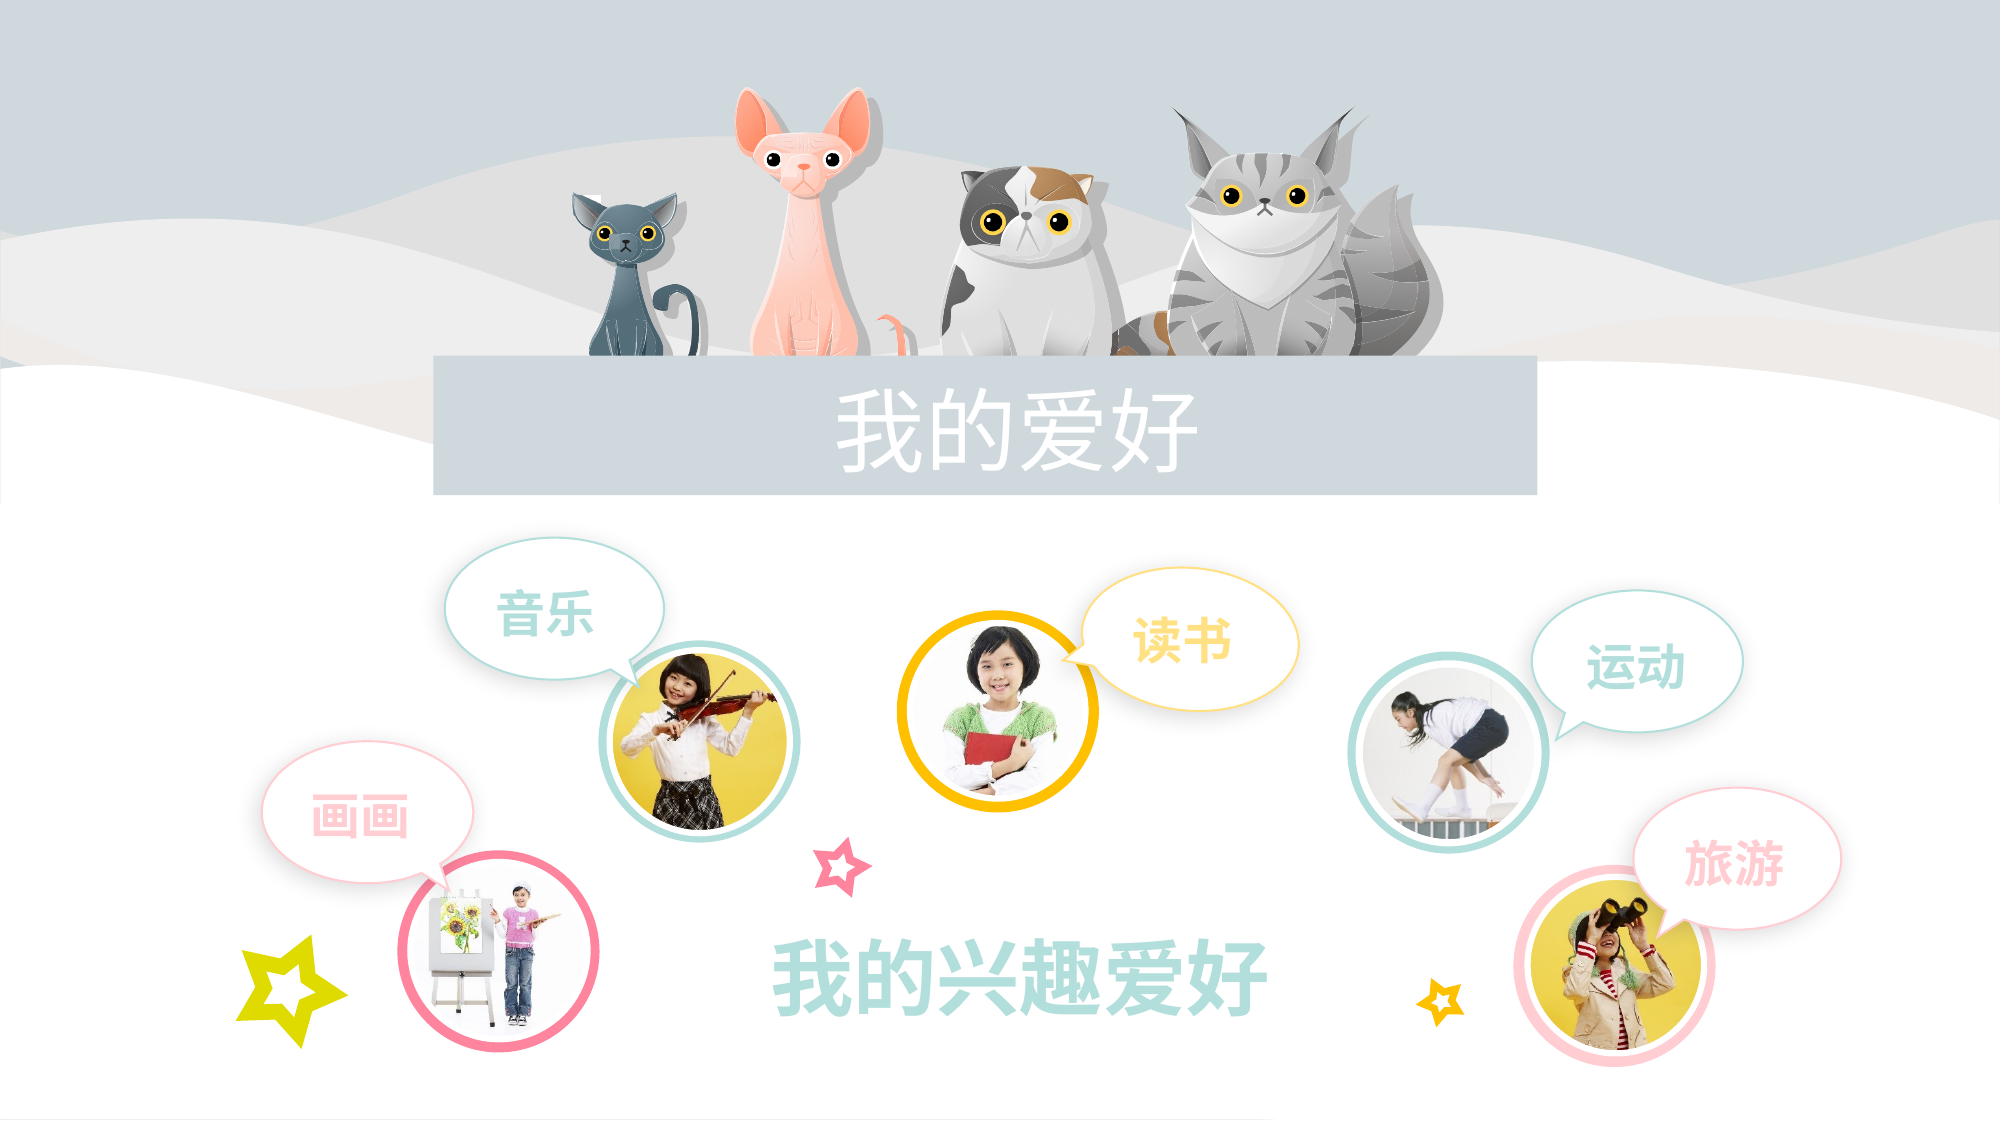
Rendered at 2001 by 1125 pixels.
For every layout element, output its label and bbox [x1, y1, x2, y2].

text_box [896, 610, 1099, 813]
text_box [1347, 651, 1550, 854]
picture [513, 41, 1458, 355]
text_box [1513, 864, 1716, 1068]
text_box [1633, 787, 1842, 937]
text_box [433, 355, 1538, 496]
text_box [0, 0, 2000, 1120]
text_box [261, 741, 474, 891]
text_box [397, 850, 600, 1053]
text_box [1061, 565, 1296, 719]
text_box [598, 640, 801, 843]
text_box [444, 537, 665, 687]
text_box [1531, 590, 1743, 740]
